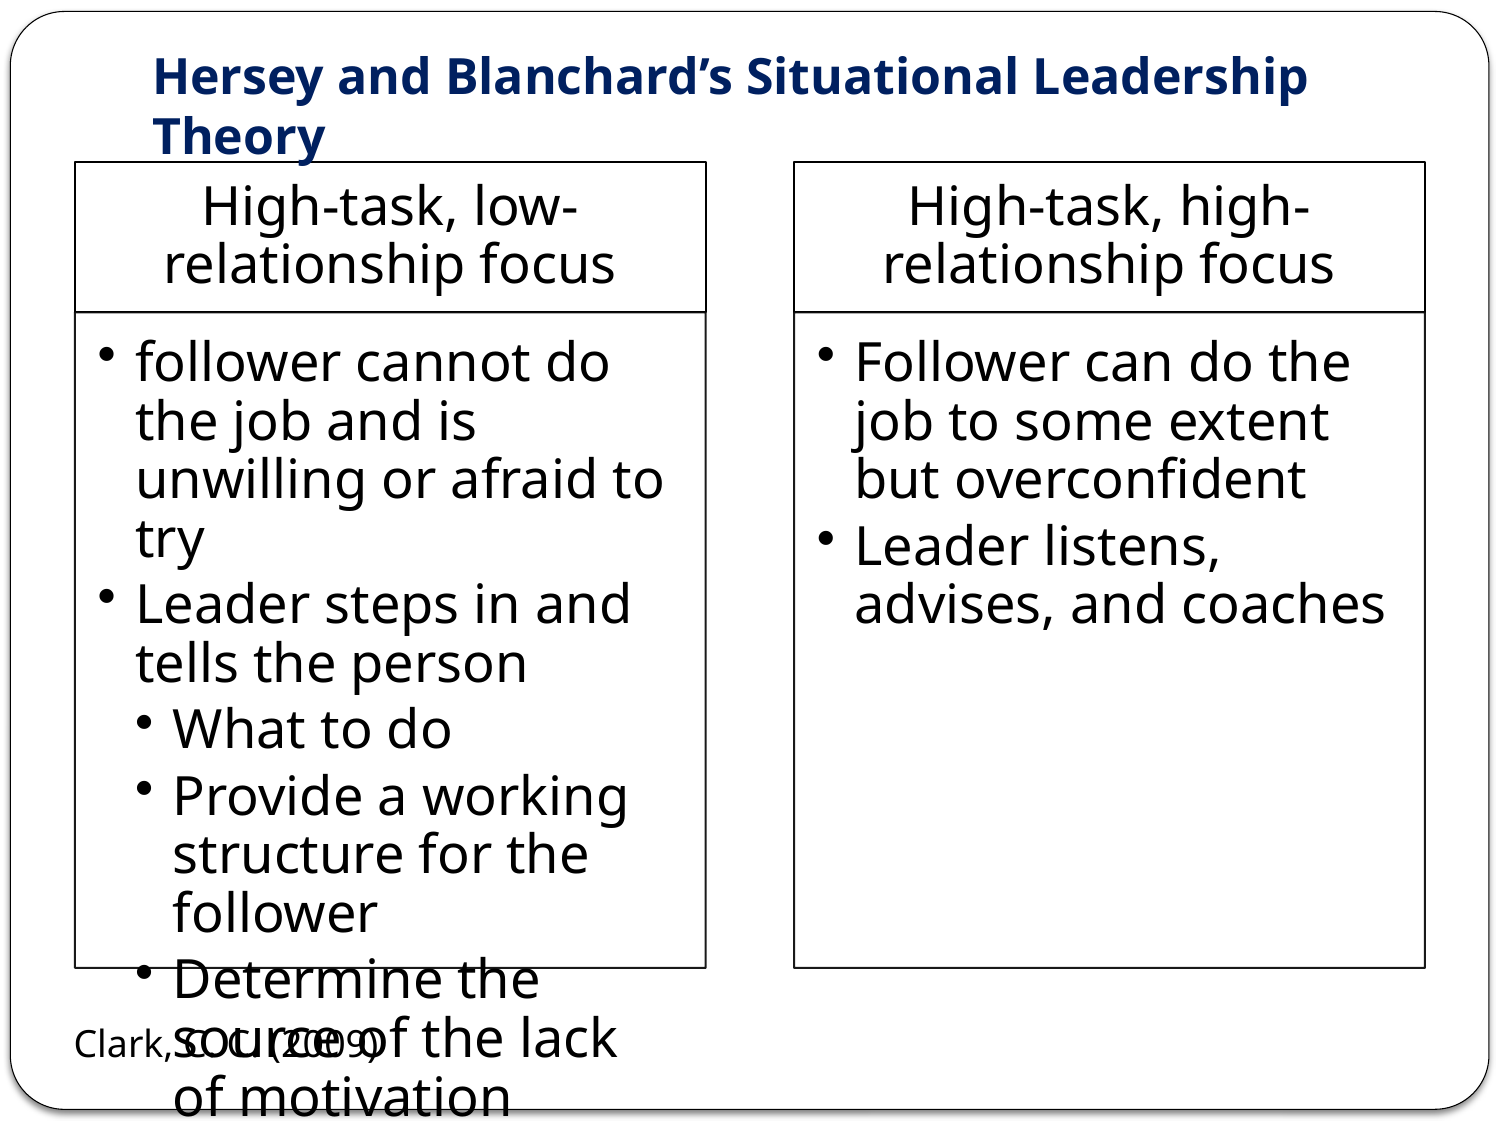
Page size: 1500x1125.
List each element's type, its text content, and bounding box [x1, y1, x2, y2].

text_box Clark, C. C. (2009) [58, 1012, 394, 1073]
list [74, 124, 1426, 1006]
text_box Hersey and Blanchard’s Situational Leadership Theory [137, 37, 1388, 123]
